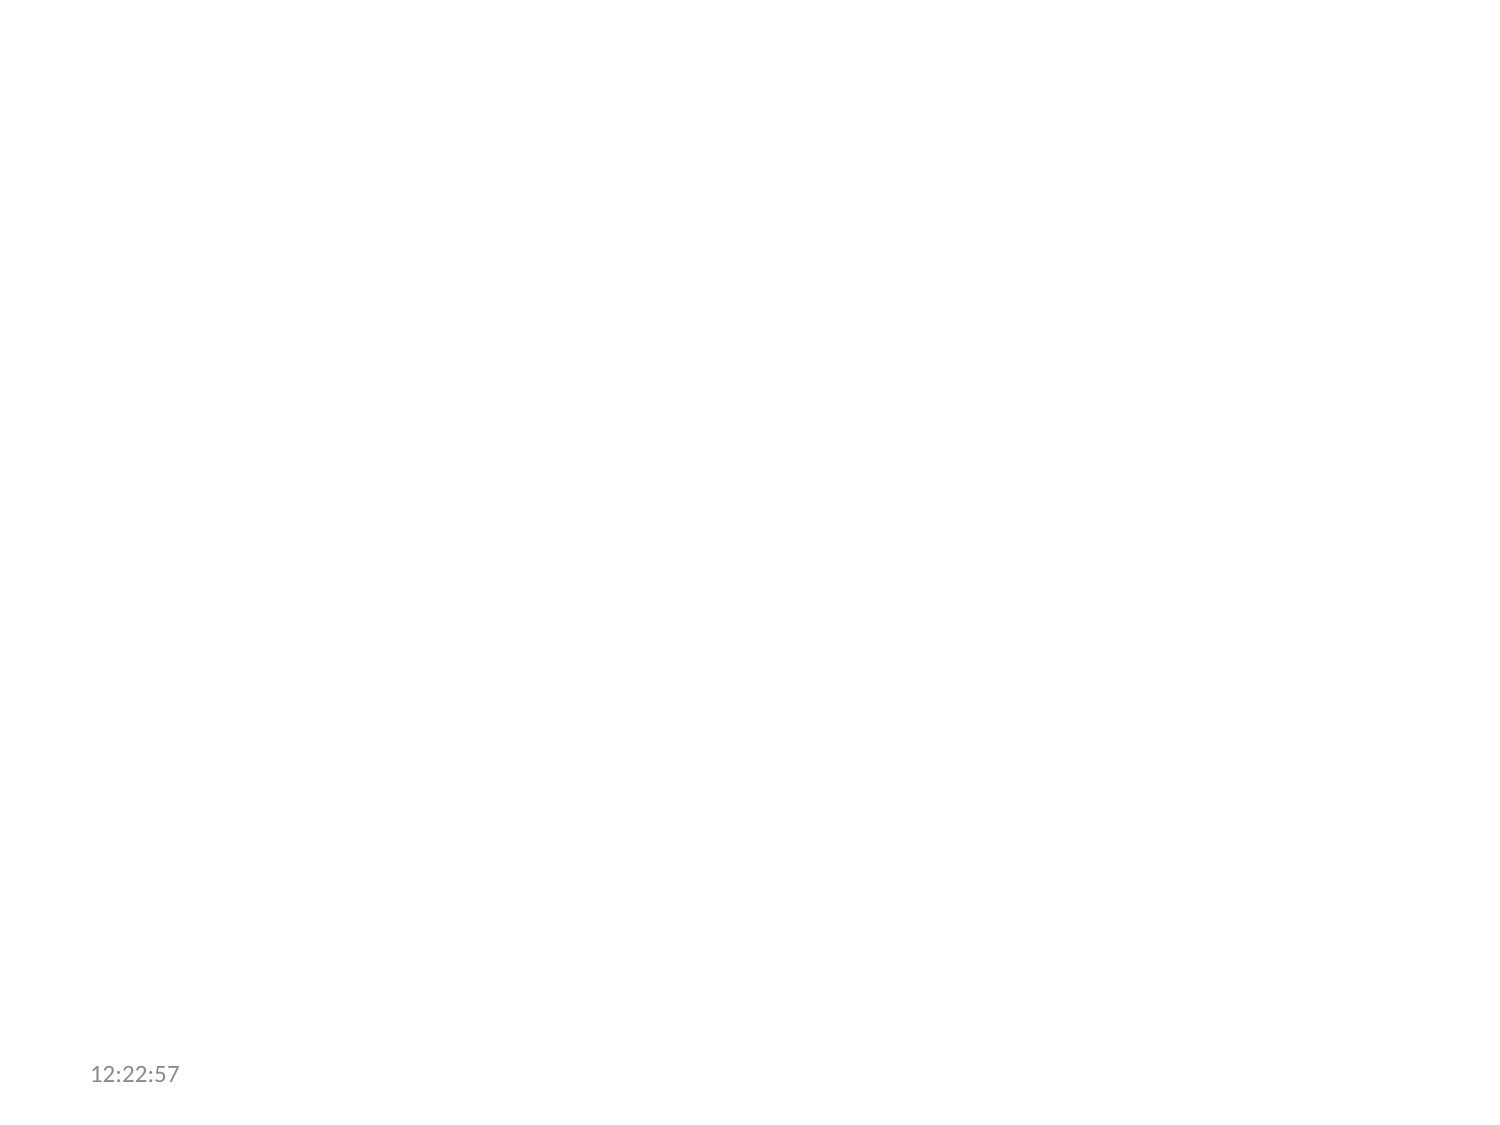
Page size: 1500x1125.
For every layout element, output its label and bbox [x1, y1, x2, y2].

slide_number [75, 1042, 425, 1103]
